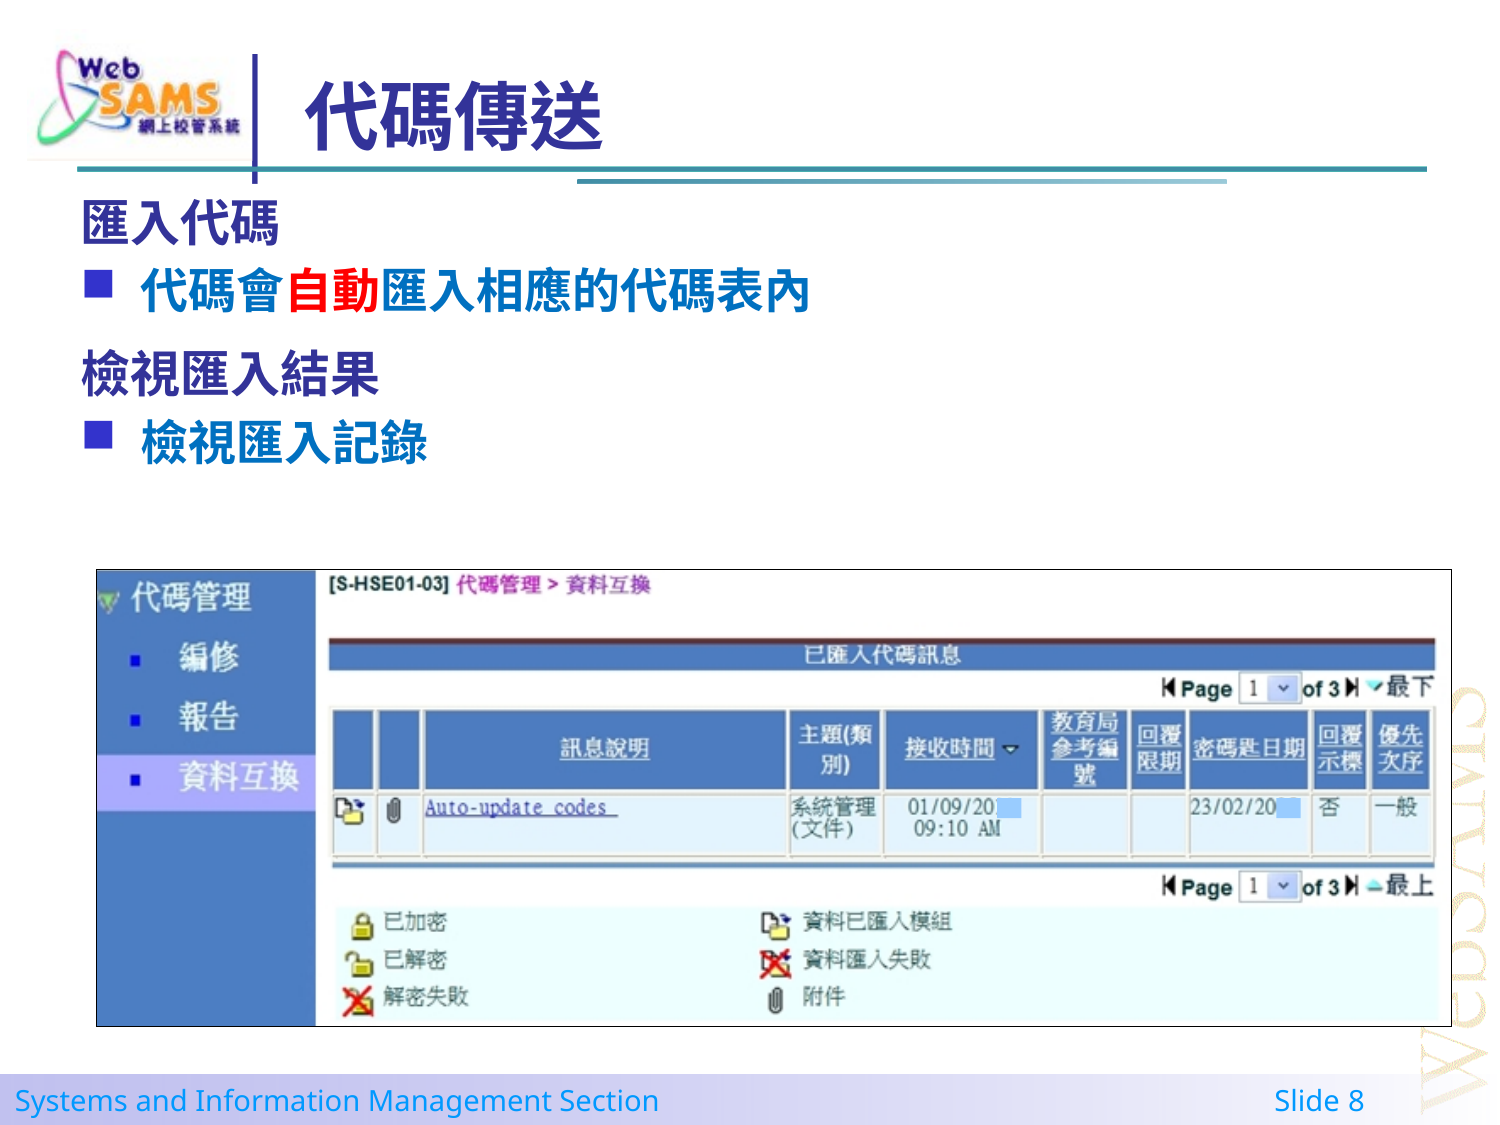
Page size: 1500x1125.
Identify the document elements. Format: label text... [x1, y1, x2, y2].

title 代碼傳送 [289, 41, 1465, 167]
picture [27, 29, 253, 161]
picture [96, 569, 1500, 1074]
text_box 匯入代碼 代碼會自動匯入相應的代碼表內 檢視匯入結果 檢視匯入記錄 [65, 183, 1446, 478]
